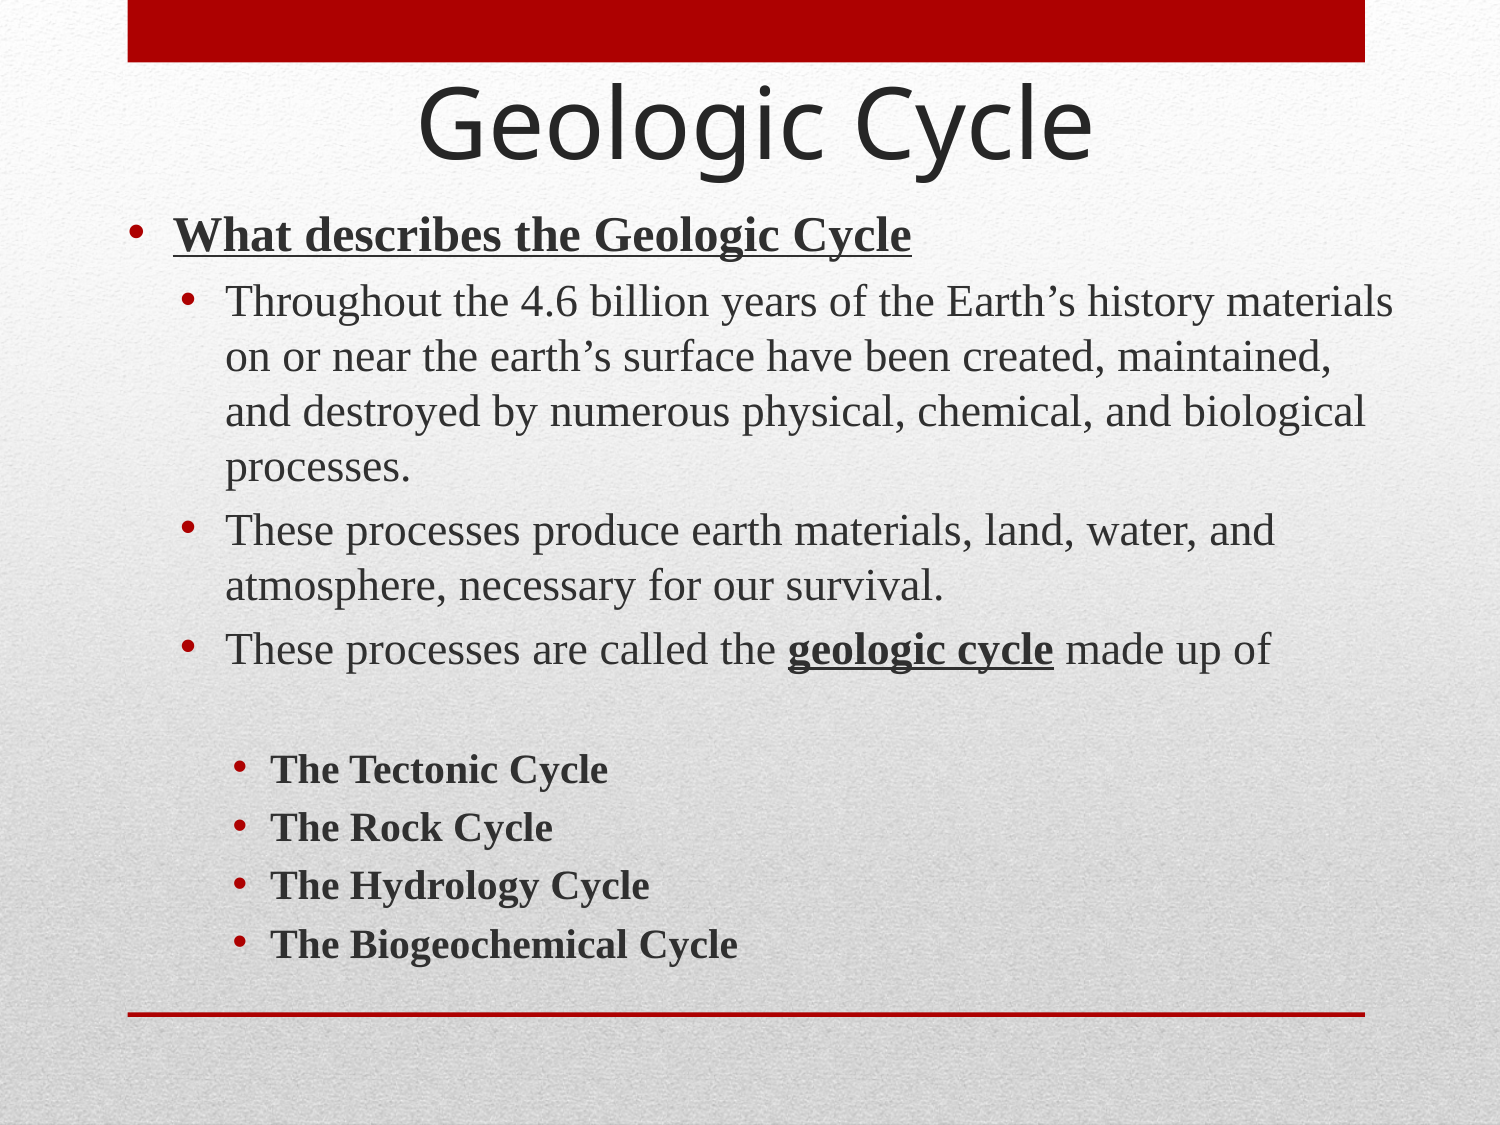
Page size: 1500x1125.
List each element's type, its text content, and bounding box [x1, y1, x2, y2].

title Geologic Cycle [37, 0, 1475, 188]
list What describes the Geologic Cycle Throughout the 4.6 billion years of the Earth’s history materials on or near the earth’s surface have been created, maintained, and destroyed by numerous physical, chemical, and biological processes. These processes produce earth materials, land, water, and atmosphere, necessary for our survival. These processes are called the geologic cycle made up of The Tectonic Cycle The Rock Cycle The Hydrology Cycle The Biogeochemical Cycle [112, 162, 1425, 1006]
